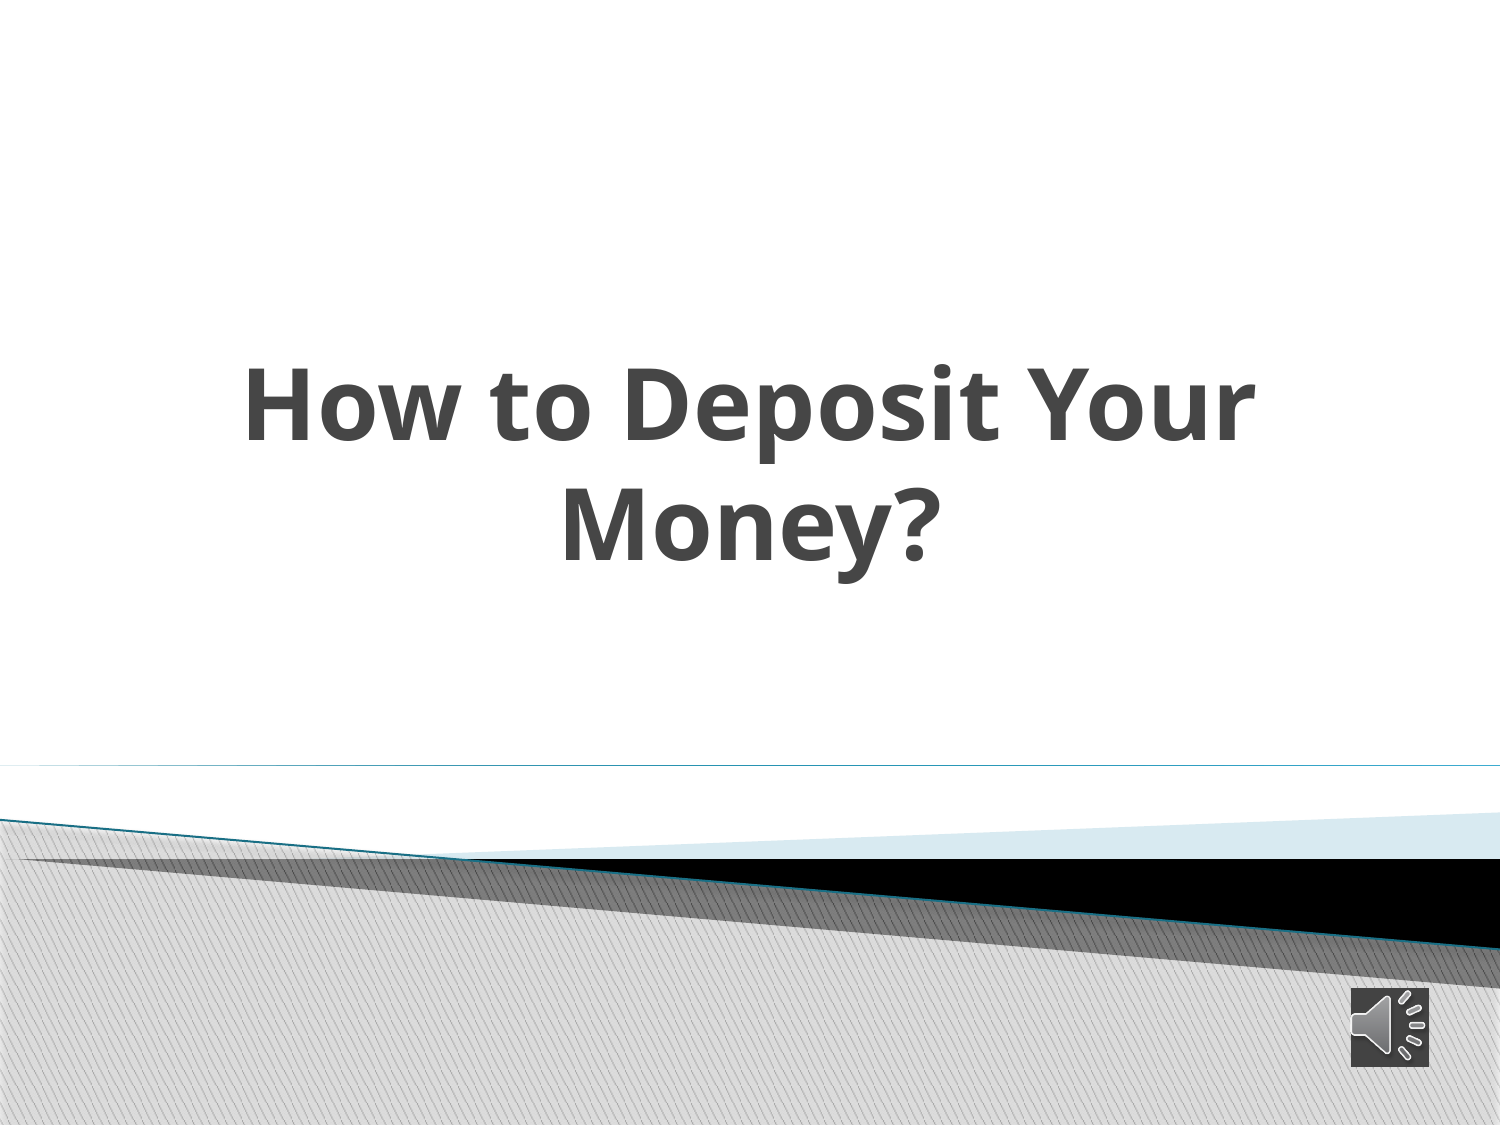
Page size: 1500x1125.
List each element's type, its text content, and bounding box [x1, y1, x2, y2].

title How to Deposit Your Money? [112, 287, 1388, 588]
picture [1349, 987, 1431, 1068]
picture [5, 859, 1500, 989]
